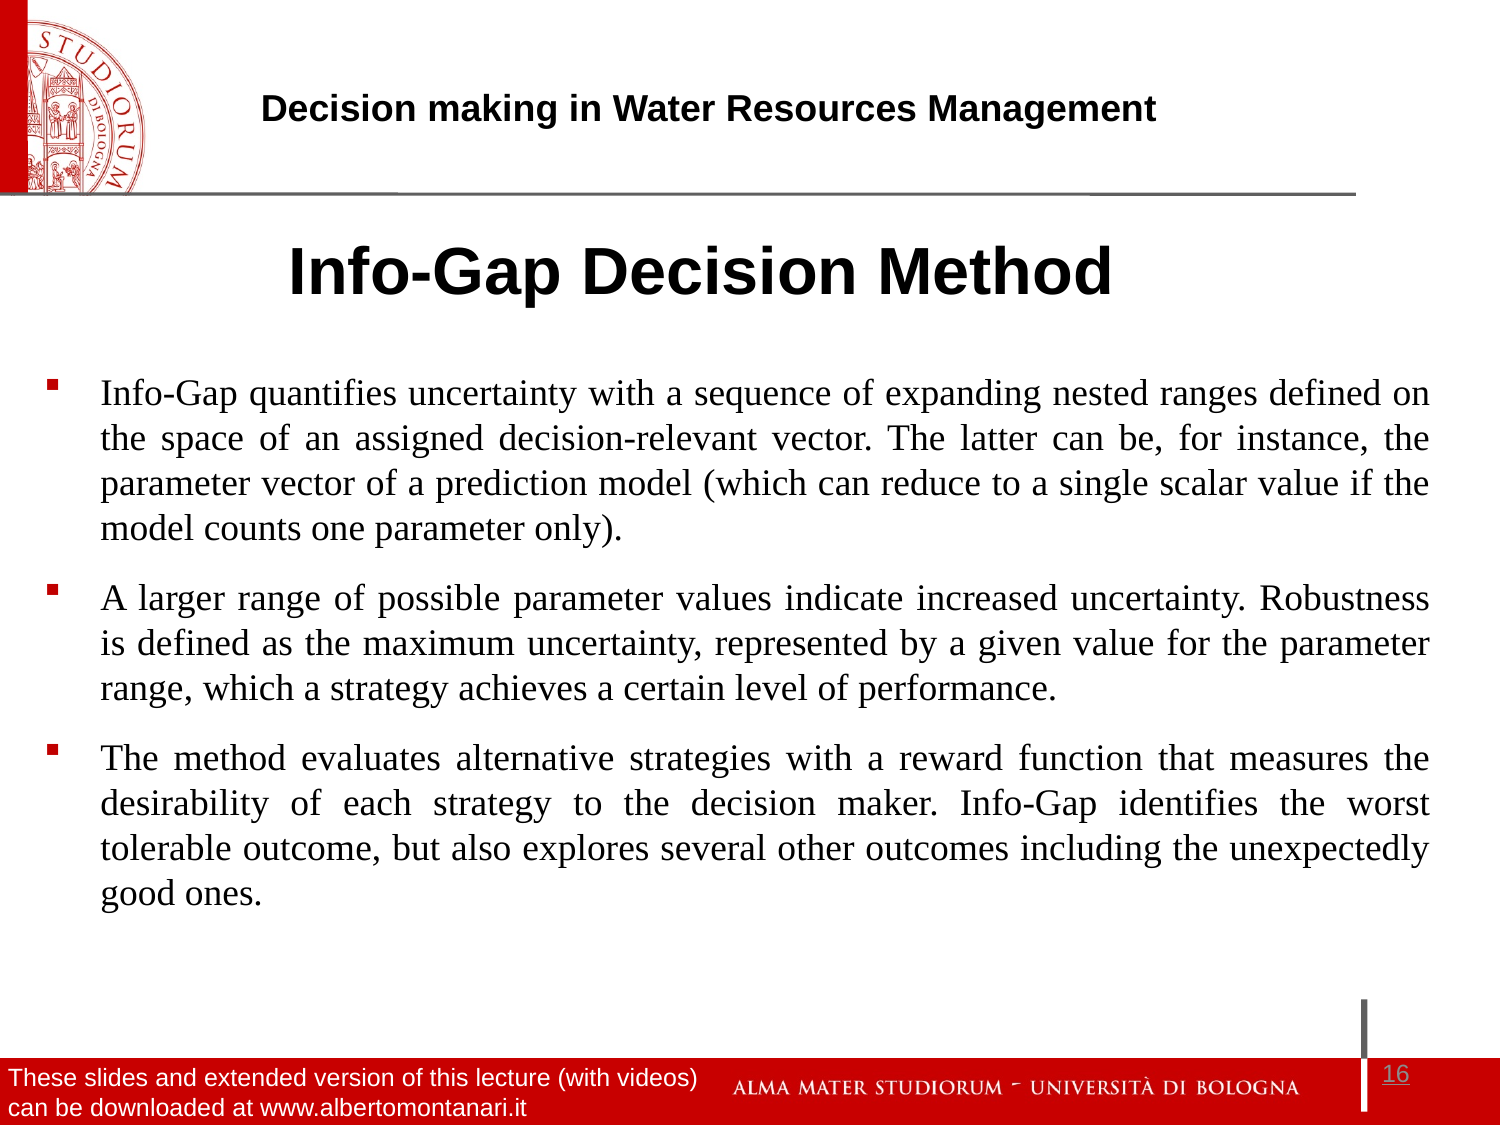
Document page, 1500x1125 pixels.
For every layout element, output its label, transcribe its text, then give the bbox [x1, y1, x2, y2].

picture [0, 1058, 1500, 1125]
picture [28, 16, 151, 192]
text_box Info-Gap Decision Method [105, 220, 1298, 316]
list Info-Gap quantifies uncertainty with a sequence of expanding nested ranges defined on the space of an assigned decision-relevant vector. The latter can be, for instance, the parameter vector of a prediction model (which can reduce to a single scalar value if the model counts one parameter only). A larger range of possible parameter values indicate increased uncertainty. Robustness is defined as the maximum uncertainty, represented by a given value for the parameter range, which a strategy achieves a certain level of performance. The method evaluates alternative strategies with a reward function that measures the desirability of each strategy to the decision maker. Info-Gap identifies the worst tolerable outcome, but also explores several other outcomes including the unexpectedly good ones. [29, 360, 1447, 1013]
slide_number 16 [1074, 1042, 1425, 1103]
